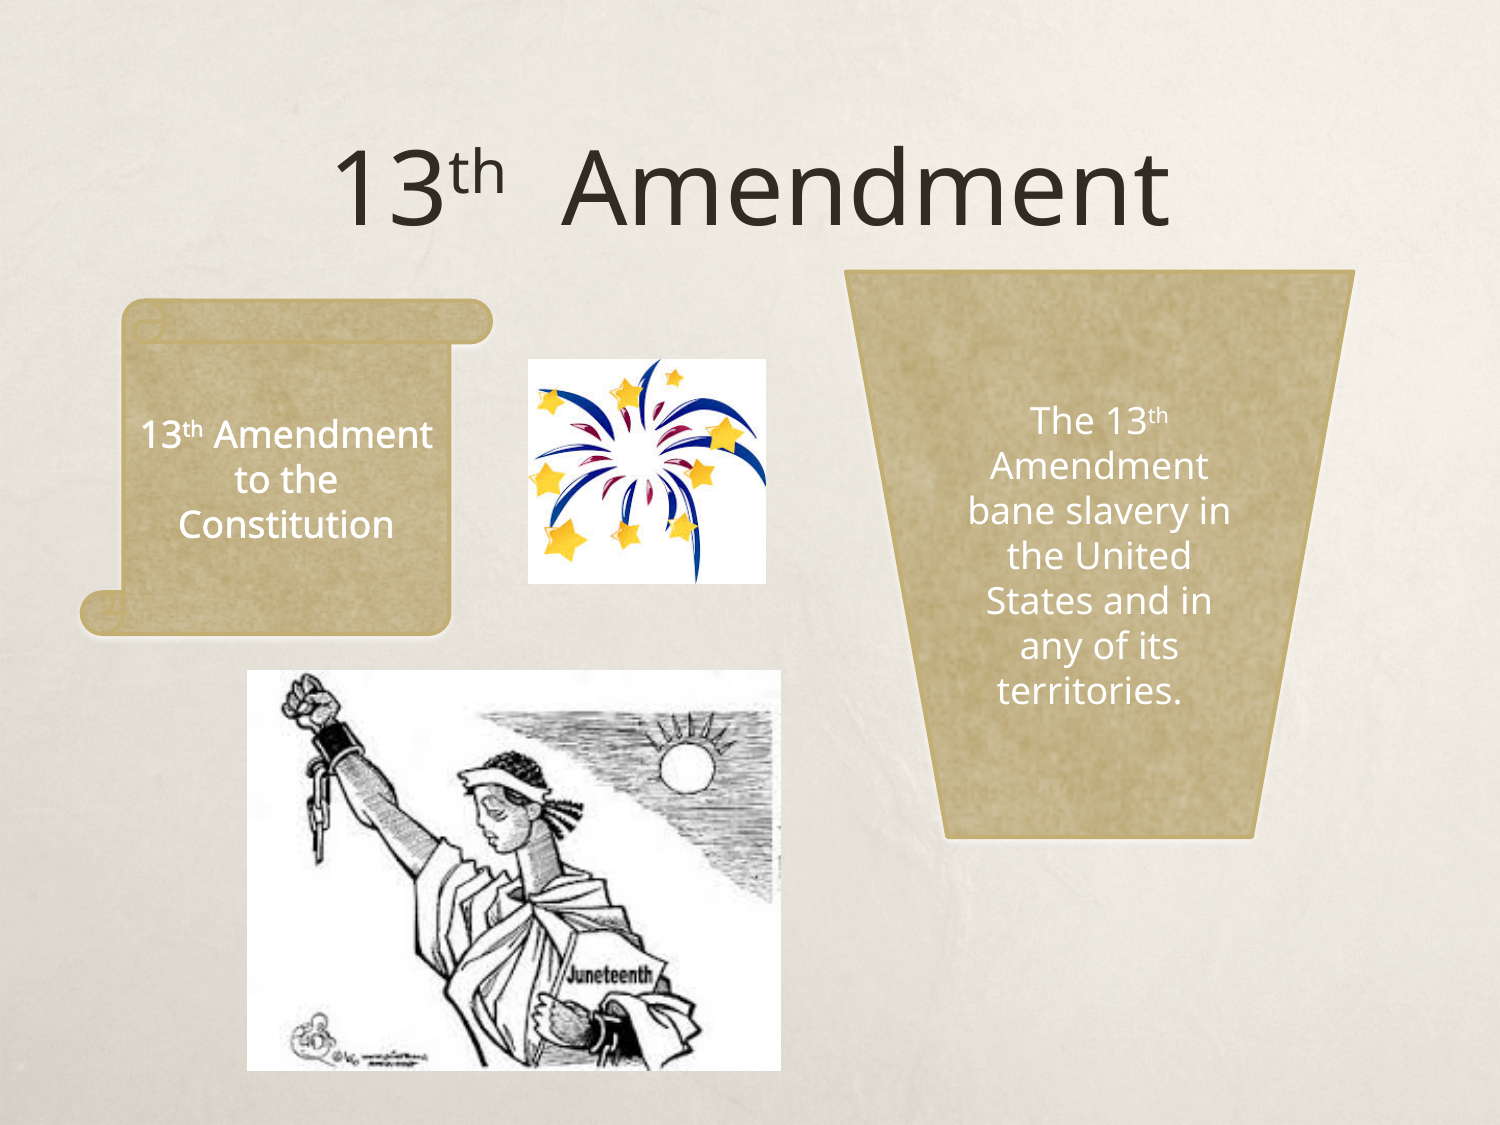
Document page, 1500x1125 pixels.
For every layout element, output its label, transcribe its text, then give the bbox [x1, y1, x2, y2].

text_box 13th Amendment to the Constitution [79, 298, 494, 637]
picture [245, 668, 783, 1072]
title 13th Amendment [81, 15, 1419, 254]
picture [527, 357, 768, 585]
text_box The 13th Amendment bane slavery in the United States and in any of its territories. [843, 269, 1356, 840]
